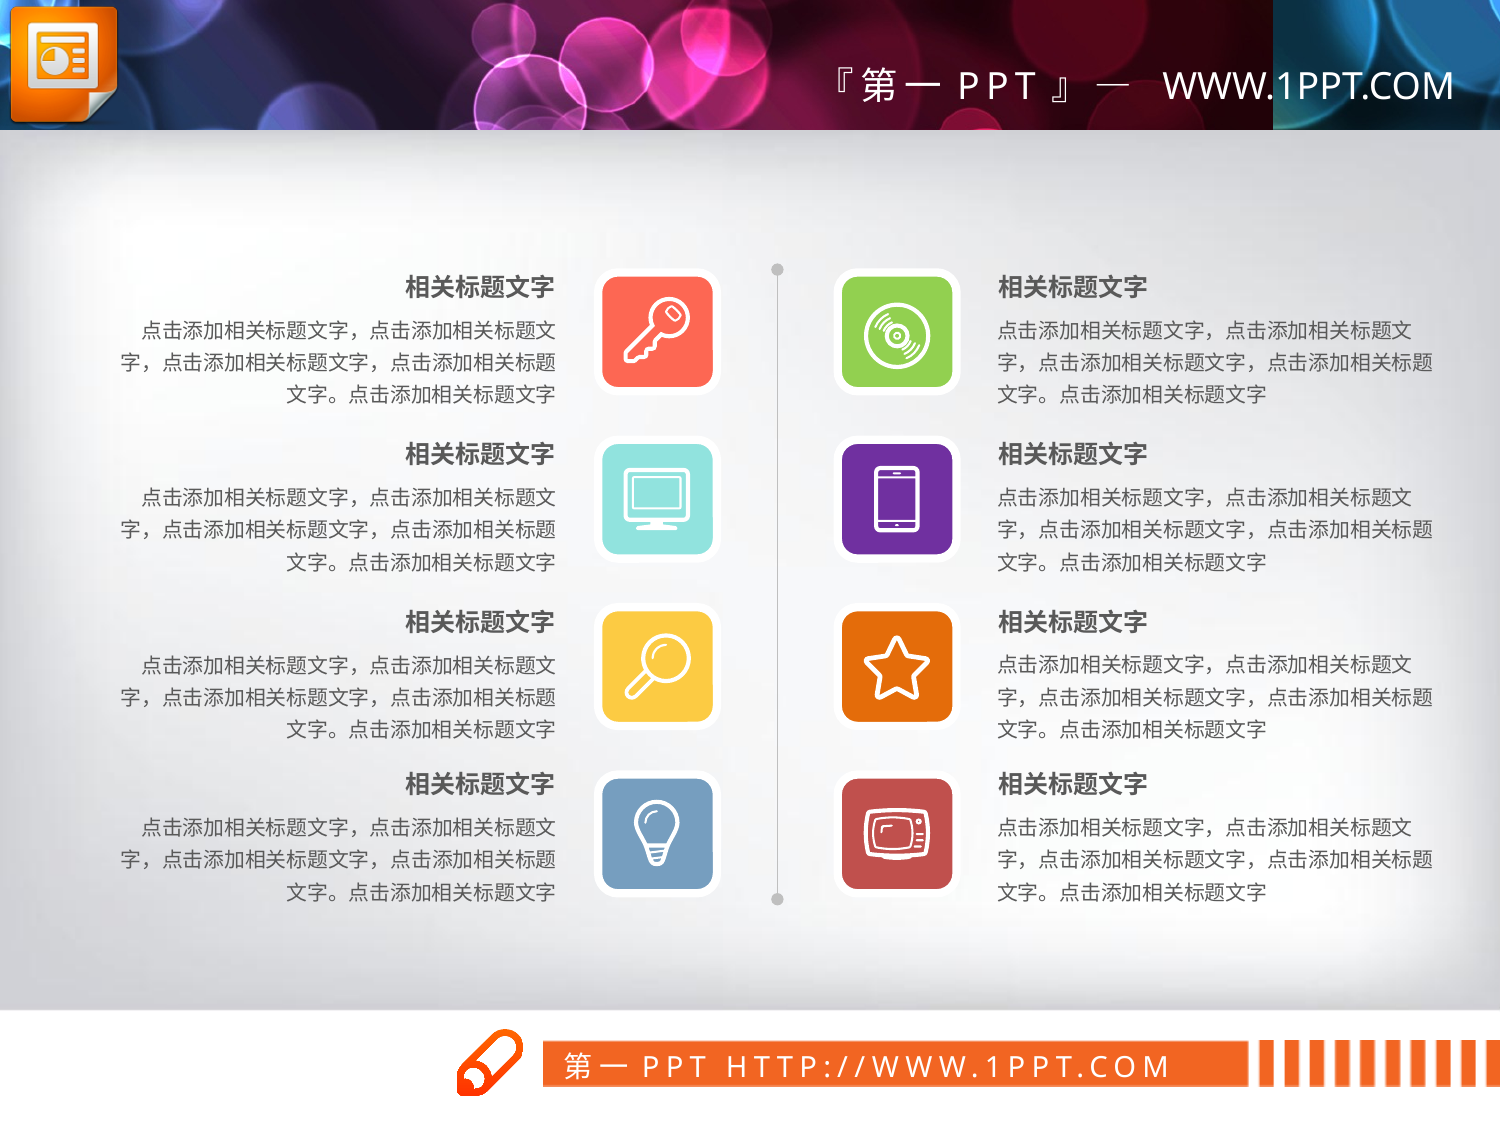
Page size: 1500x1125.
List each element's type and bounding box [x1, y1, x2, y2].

text_box [88, 752, 572, 914]
text_box [837, 774, 957, 894]
picture [543, 1040, 1500, 1087]
text_box [597, 606, 718, 727]
picture [0, 0, 1500, 1012]
text_box [837, 439, 957, 559]
text_box [837, 606, 957, 727]
text_box [88, 591, 572, 752]
text_box [88, 255, 572, 417]
text_box [837, 272, 957, 392]
text_box [597, 272, 718, 392]
text_box [982, 422, 1452, 584]
text_box [597, 774, 718, 894]
text_box [982, 255, 1452, 417]
text_box [597, 439, 718, 559]
text_box [88, 423, 572, 584]
text_box [982, 752, 1452, 914]
text_box [982, 589, 1452, 752]
